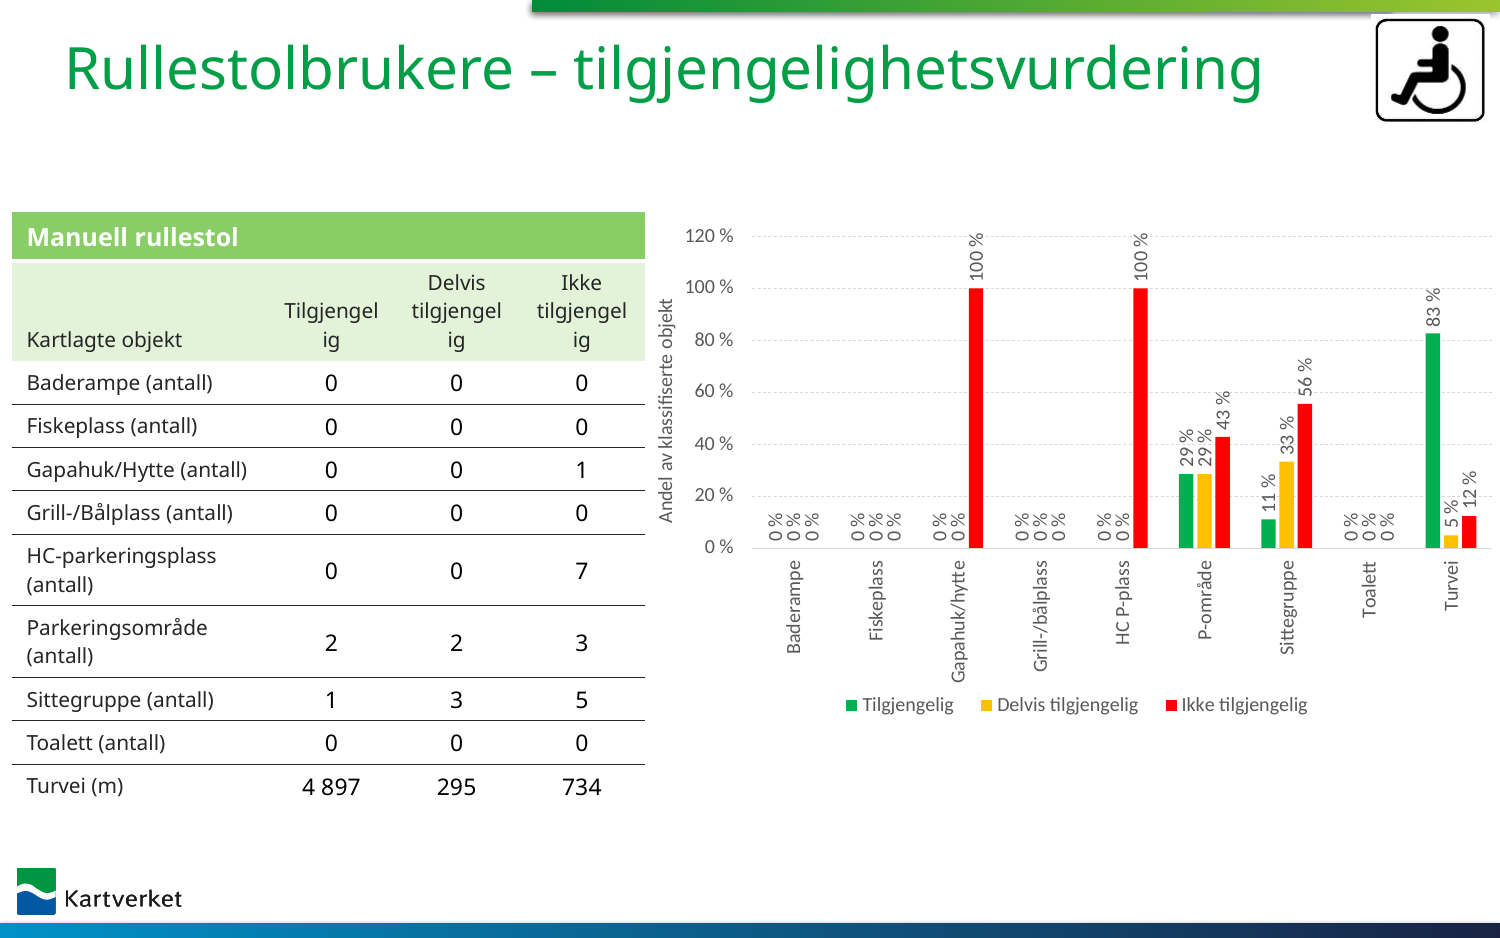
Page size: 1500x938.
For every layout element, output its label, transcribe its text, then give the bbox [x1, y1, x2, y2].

table_cell 0 [269, 491, 394, 534]
table_cell 2 [394, 606, 519, 677]
table_cell Sittegruppe (antall) [12, 678, 269, 720]
picture [1371, 13, 1491, 127]
table_cell 7 [519, 535, 638, 605]
table_cell 0 [394, 491, 519, 534]
table_cell Gapahuk/Hytte (antall) [12, 448, 269, 490]
text_box Rullestolbrukere – tilgjengelighetsvurdering [49, 12, 1372, 109]
table_cell 0 [269, 721, 394, 764]
table_cell 0 [394, 405, 519, 447]
table_cell HC-parkeringsplass (antall) [12, 535, 269, 605]
table_cell 734 [519, 765, 645, 807]
table_cell 0 [394, 535, 519, 605]
table_cell Grill-/Bålplass (antall) [12, 491, 269, 534]
picture [643, 218, 1500, 728]
table_cell 0 [269, 405, 394, 447]
table_cell 5 [519, 678, 638, 720]
table_cell Tilgjengelig [269, 263, 394, 361]
table_cell 1 [519, 448, 638, 490]
table_cell 1 [269, 678, 394, 720]
table_header Manuell rullestol [12, 212, 645, 259]
table_cell 0 [519, 361, 638, 404]
table_cell 2 [269, 606, 394, 677]
table_cell 0 [519, 491, 638, 534]
table_cell 295 [394, 765, 519, 807]
table_cell Baderampe (antall) [12, 361, 269, 404]
table_cell Toalett (antall) [12, 721, 269, 764]
table_cell 0 [269, 535, 394, 605]
table_cell 0 [394, 448, 519, 490]
table_cell Delvis tilgjengelig [394, 263, 519, 361]
table_cell 0 [394, 361, 519, 404]
table_cell Turvei (m) [12, 765, 269, 807]
table_cell 0 [394, 721, 519, 764]
table_cell 0 [519, 721, 645, 764]
table_cell 0 [269, 361, 394, 404]
table_cell 0 [269, 448, 394, 490]
table_cell 3 [519, 606, 638, 677]
table_cell Fiskeplass (antall) [12, 405, 269, 447]
table_cell 0 [519, 405, 638, 447]
table_cell 4 897 [269, 765, 394, 807]
table_cell 3 [394, 678, 519, 720]
table_cell Kartlagte objekt [12, 263, 269, 361]
table_cell Parkeringsområde (antall) [12, 606, 269, 677]
table_cell Ikke tilgjengelig [519, 263, 638, 361]
